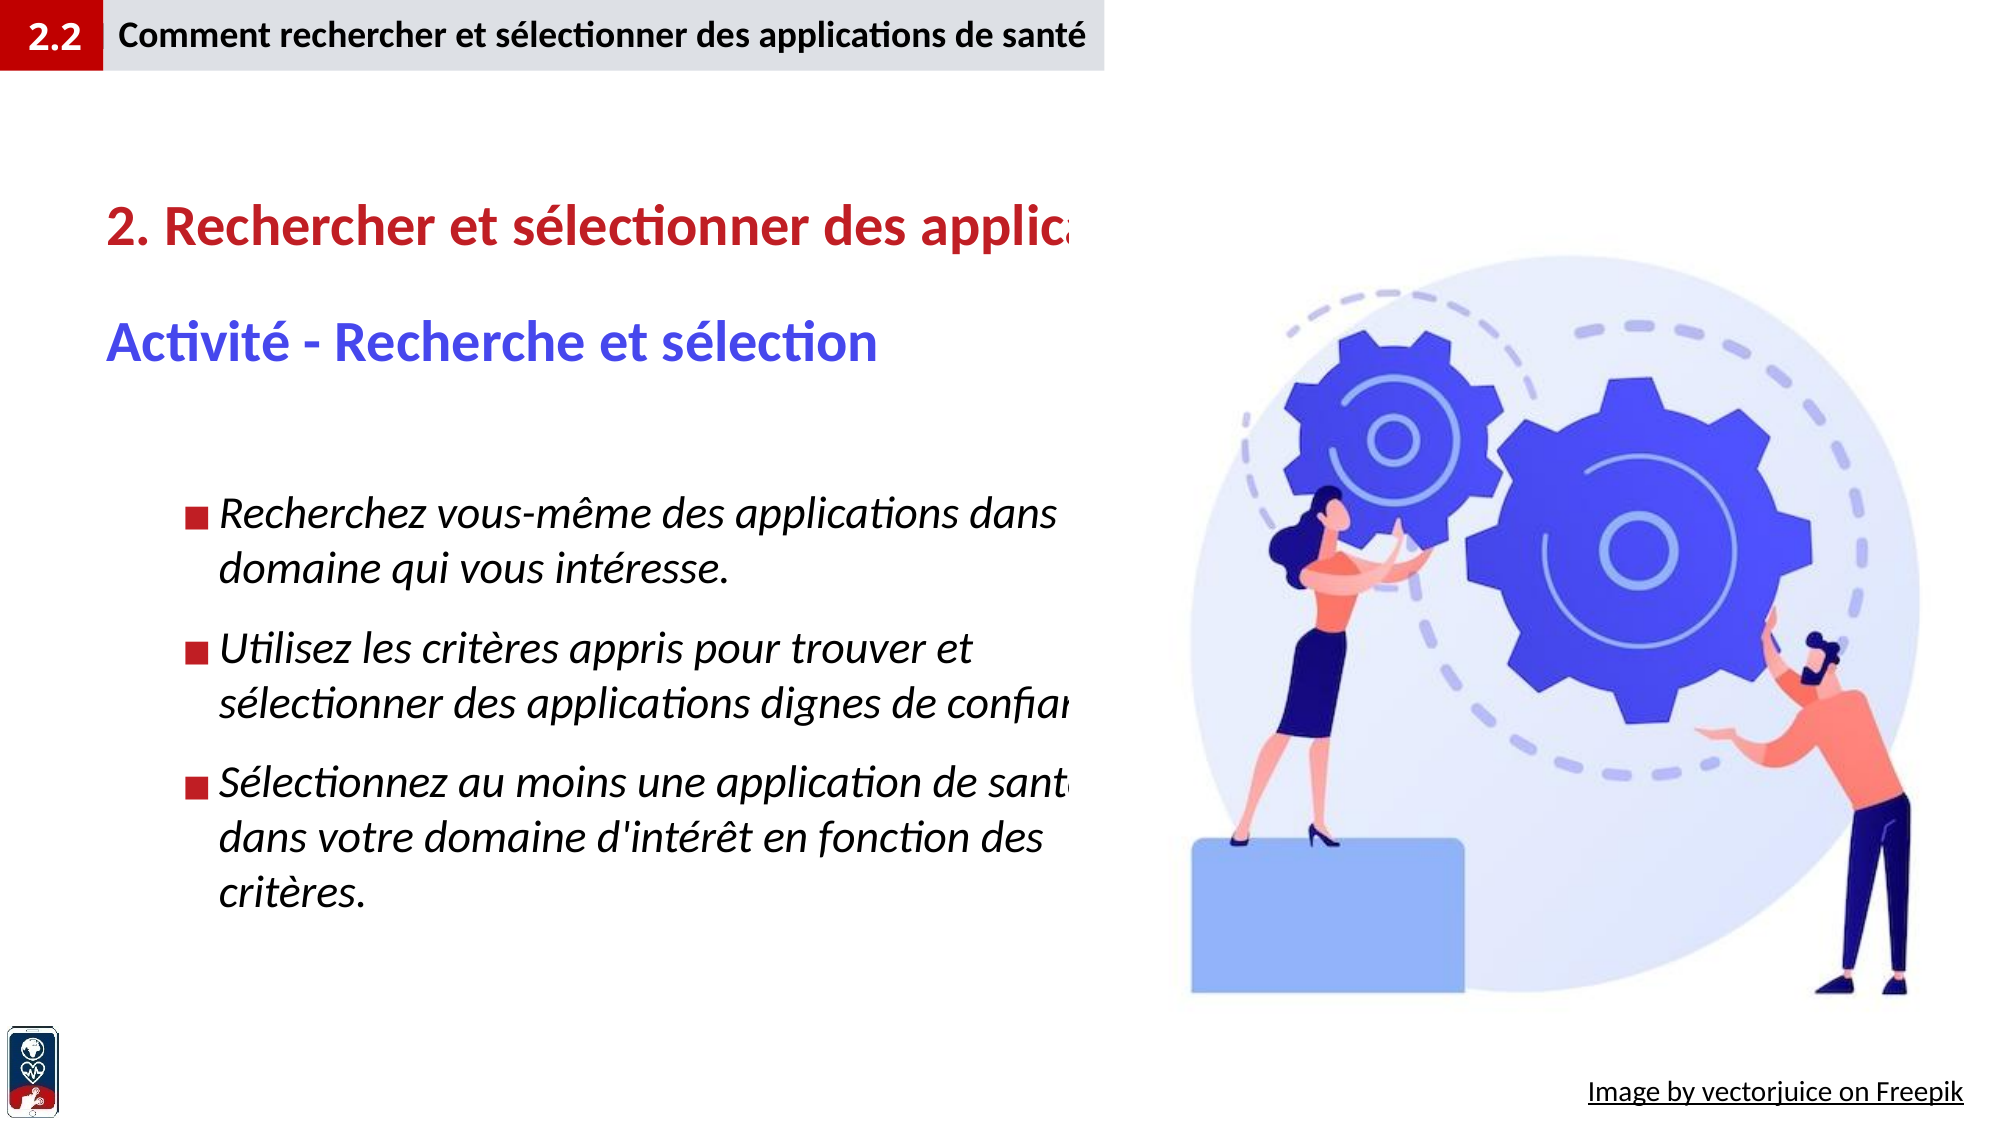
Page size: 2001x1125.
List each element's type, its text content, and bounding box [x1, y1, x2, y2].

text_box Comment rechercher et sélectionner des applications de santé [103, 0, 1105, 71]
text_box 2.2 [13, 10, 104, 60]
list Activité - Recherche et sélection Recherchez vous-même des applications dans le domaine qui vous intéresse. Utilisez les critères appris pour trouver et sélectionner des applications dignes de confiance. Sélectionnez au moins une application de santé dans votre domaine d'intérêt en fonction des critères. [91, 295, 1064, 1094]
picture [7, 1026, 59, 1118]
picture [1069, 136, 2000, 1116]
title 2. Rechercher et sélectionner des applications ? [91, 177, 1064, 277]
text_box [0, 0, 103, 71]
